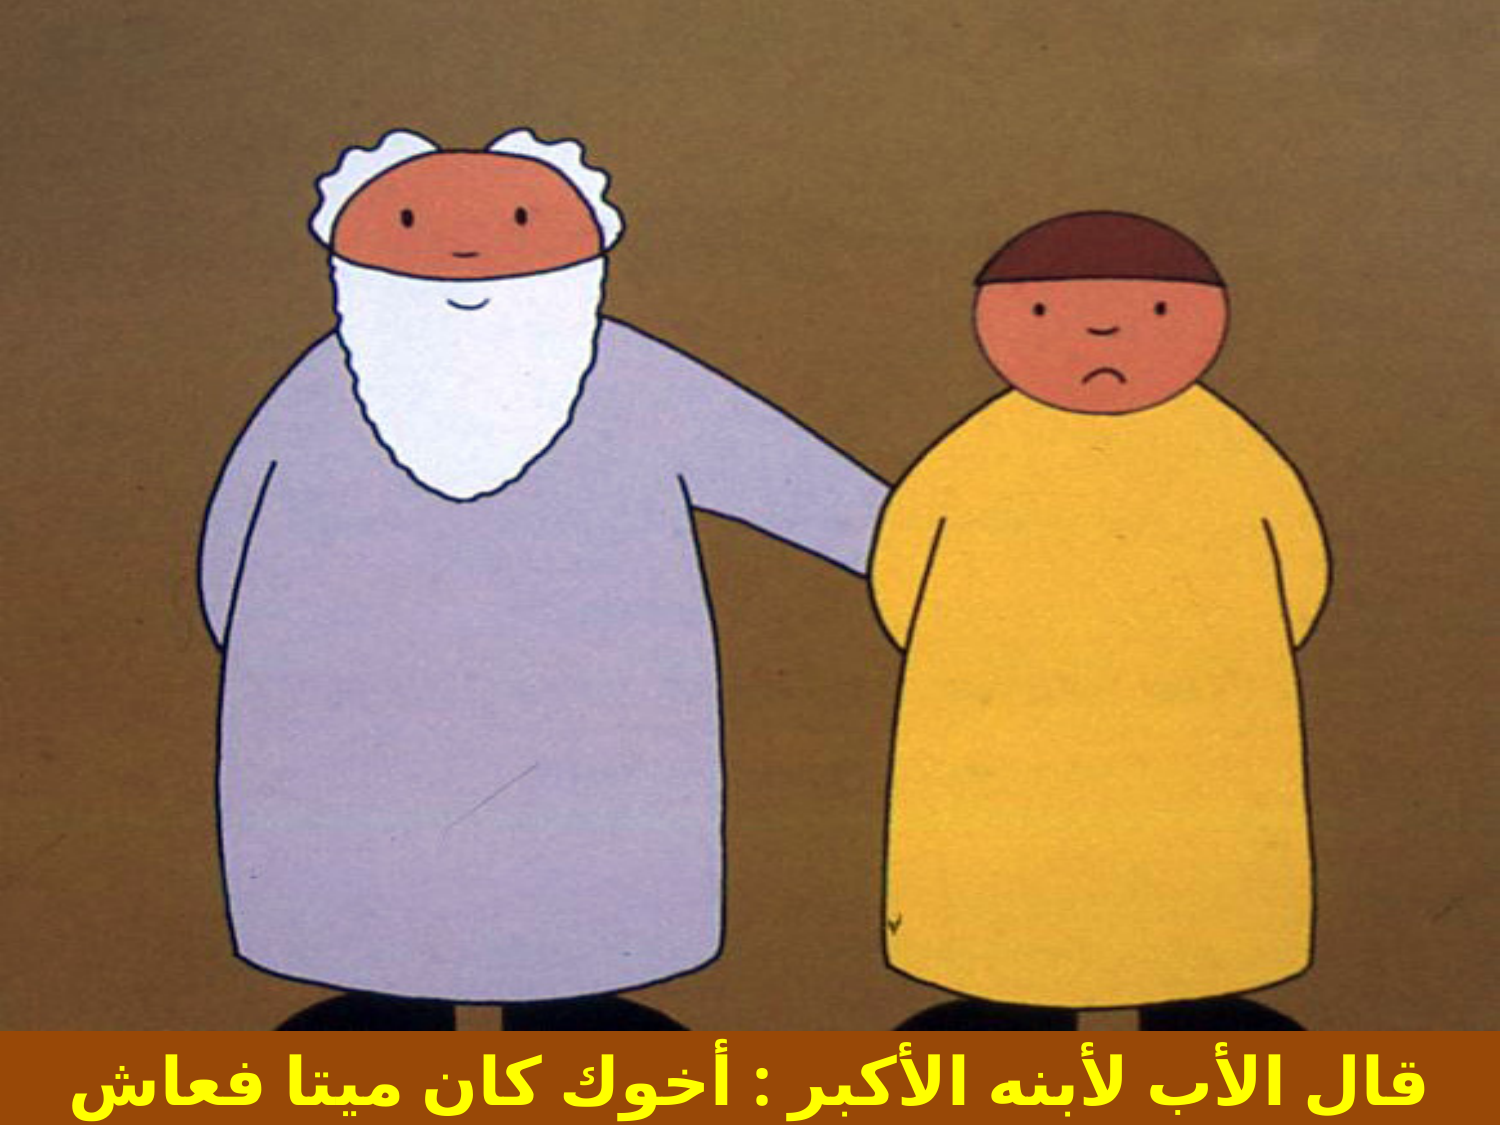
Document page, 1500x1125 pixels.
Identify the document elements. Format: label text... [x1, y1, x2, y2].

picture [0, 0, 1500, 1032]
text_box قال الأب لأبنه الأكبر : أخوك كان ميتا فعاش وكان خاطئا فتاب [0, 1040, 1500, 1125]
